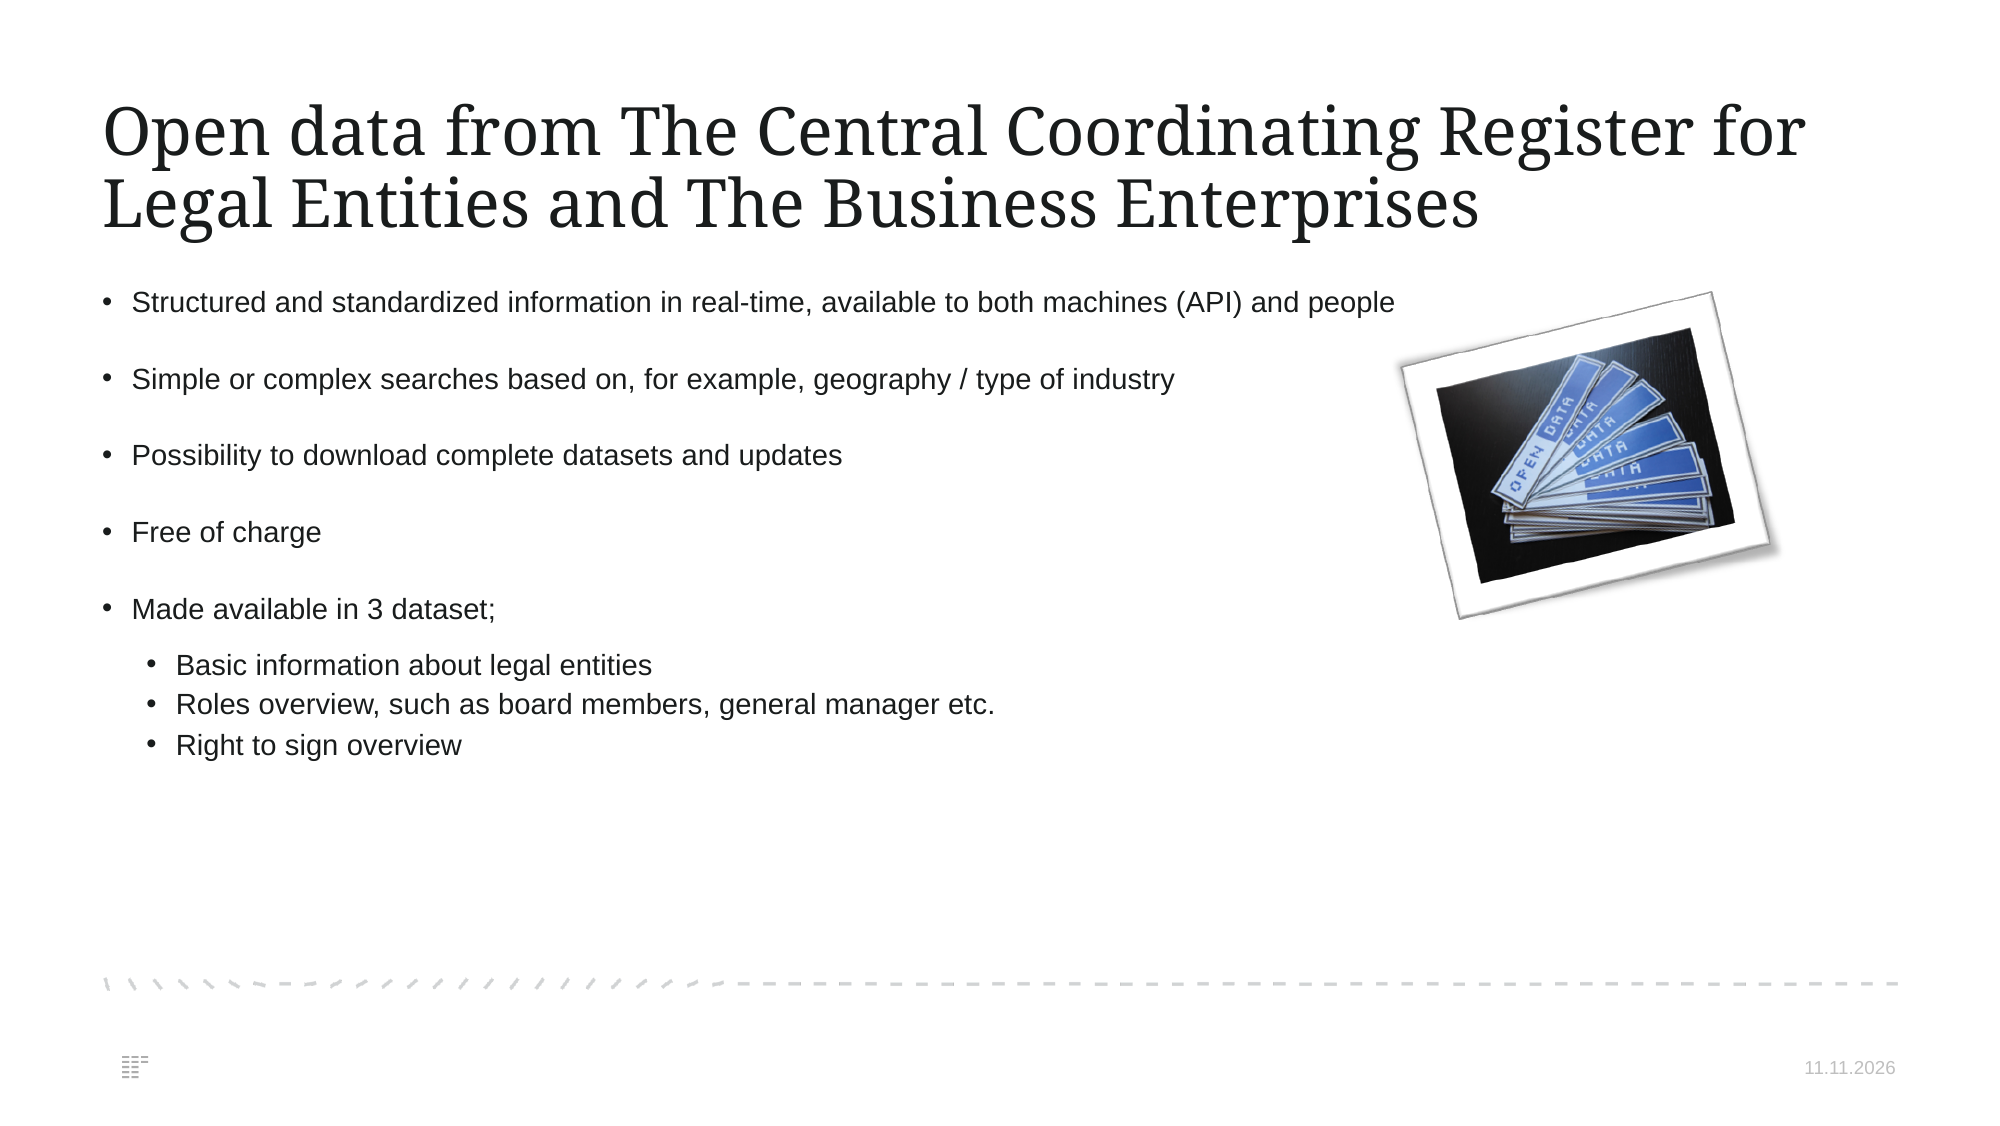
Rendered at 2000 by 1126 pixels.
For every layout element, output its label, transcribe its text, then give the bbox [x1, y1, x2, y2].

picture [1380, 283, 1794, 632]
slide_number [1757, 1054, 1896, 1079]
picture [103, 977, 1898, 991]
title Open data from The Central Coordinating Register for Legal Entities and The Business Enterprises [102, 94, 1896, 246]
picture [118, 1054, 149, 1079]
list Structured and standardized information in real-time, available to both machines (API) and people Simple or complex searches based on, for example, geography / type of industry Possibility to download complete datasets and updates Free of charge Made available in 3 dataset; Basic information about legal entities Roles overview, such as board members, general manager etc. Right to sign overview [102, 283, 1896, 941]
